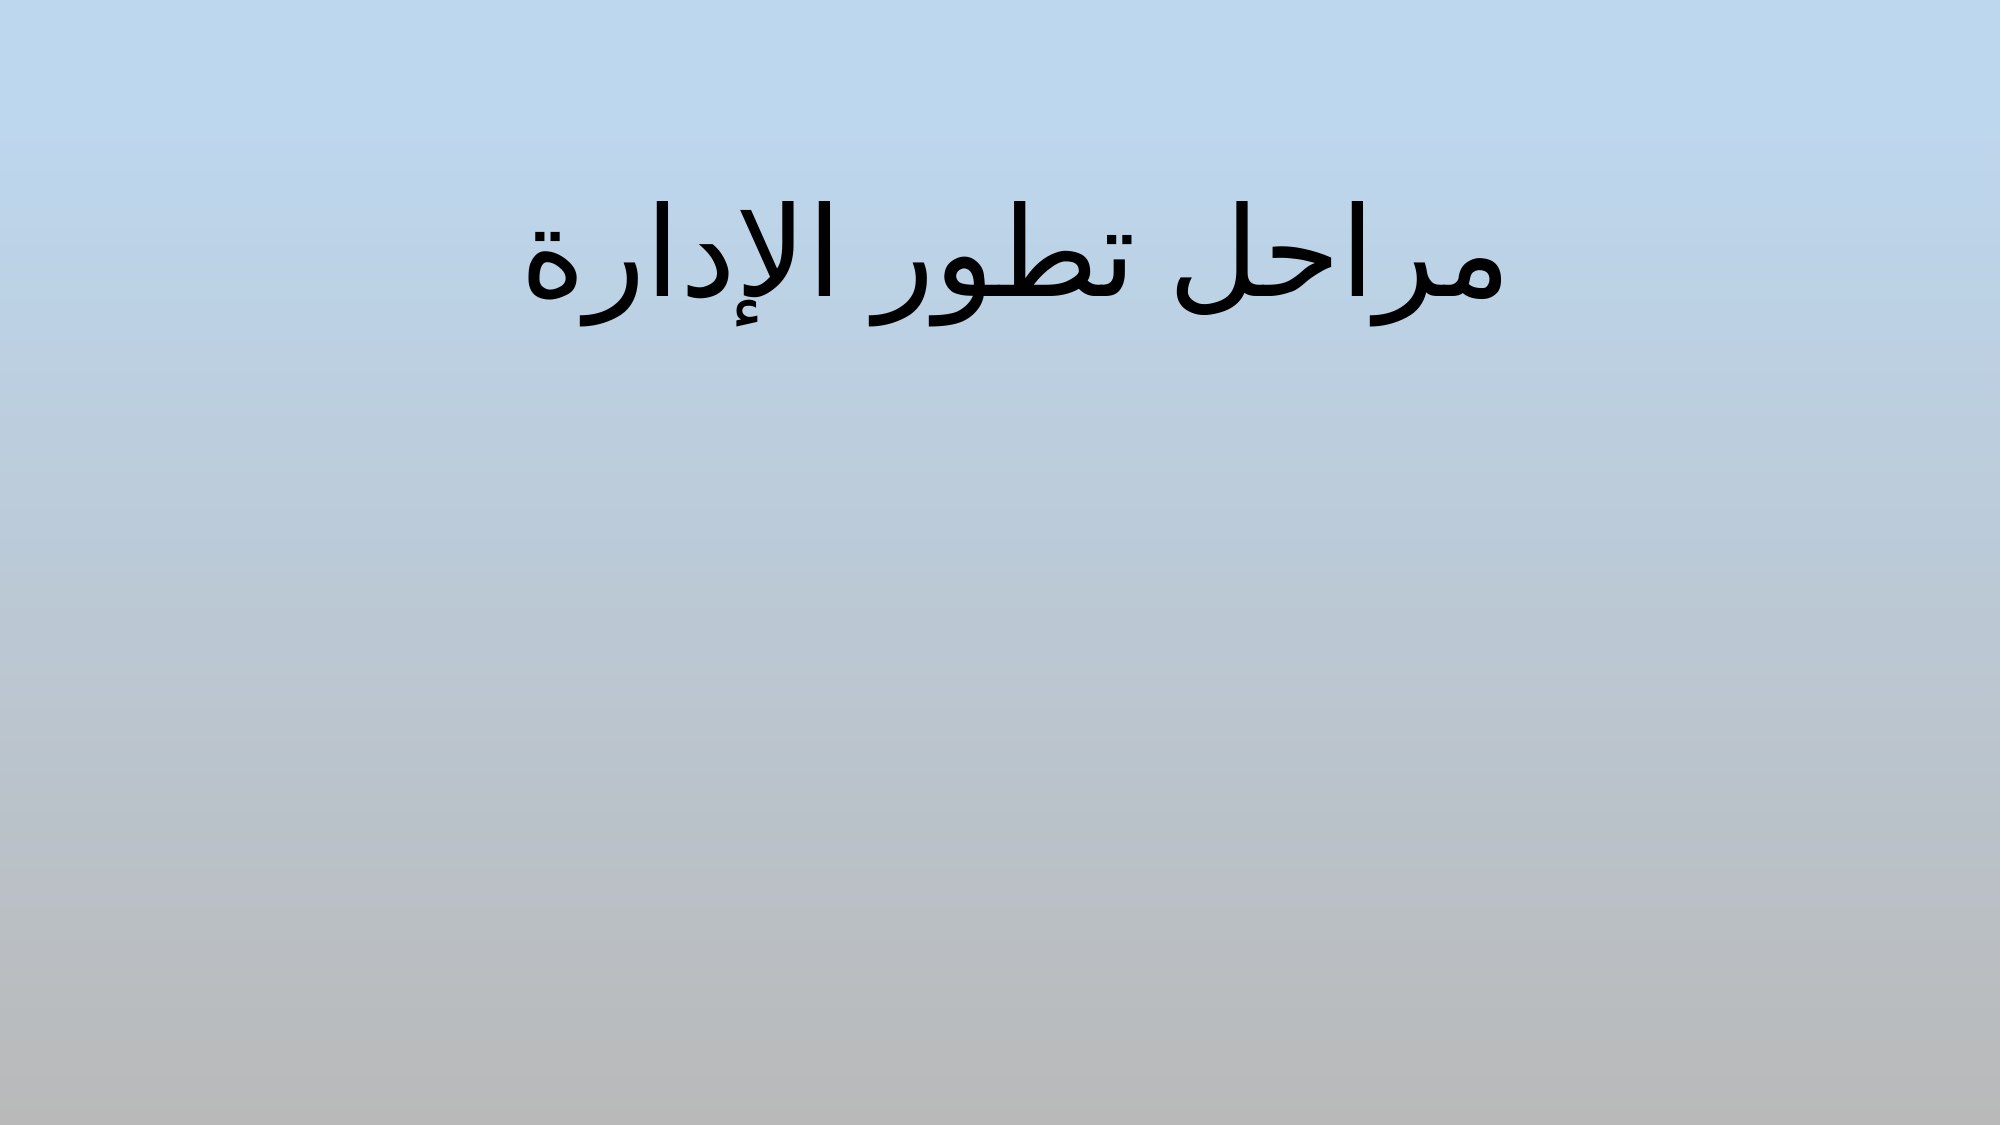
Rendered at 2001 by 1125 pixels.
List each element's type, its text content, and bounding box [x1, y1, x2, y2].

title مراحل تطور الإدارة [249, 0, 1750, 332]
